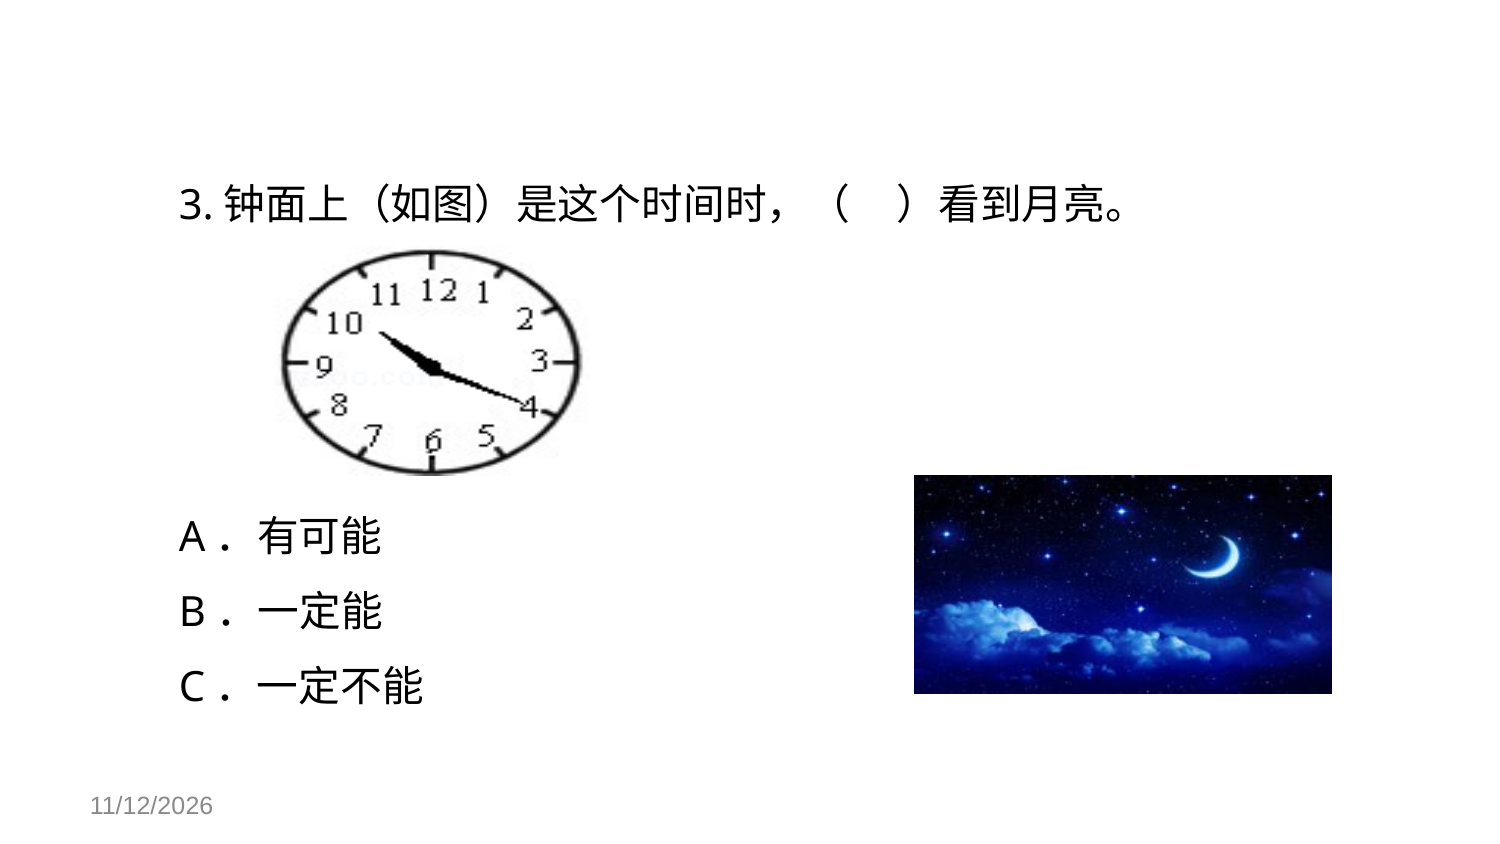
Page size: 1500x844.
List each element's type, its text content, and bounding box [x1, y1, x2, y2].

text_box A．有可能 B．一定能 C．一定不能 [163, 477, 914, 717]
picture [913, 474, 1332, 695]
text_box [75, 782, 425, 827]
picture [271, 243, 590, 476]
text_box 3.钟面上（如图）是这个时间时，（ ）看到月亮。 [164, 145, 1332, 235]
